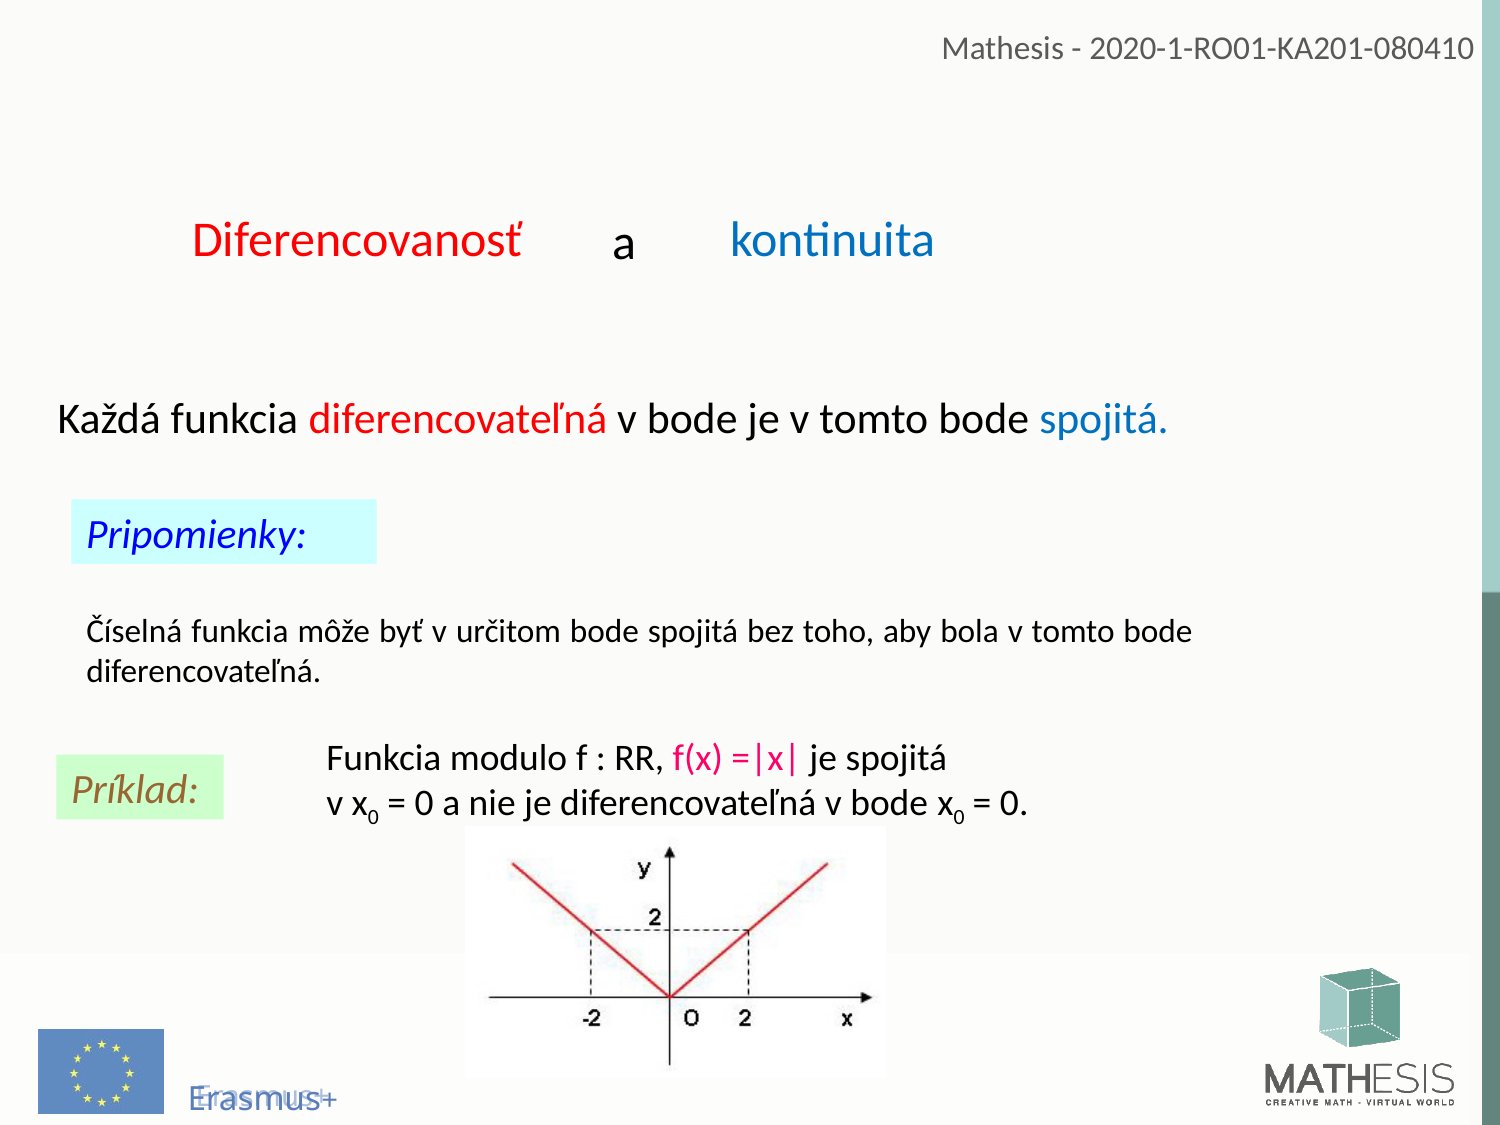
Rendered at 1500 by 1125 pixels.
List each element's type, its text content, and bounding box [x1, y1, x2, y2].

text_box Príklad: [56, 754, 224, 820]
text_box Každá funkcia diferencovateľná v bode je v tomto bode spojitá. [42, 382, 1500, 450]
picture [465, 825, 886, 1079]
text_box Funkcia modulo f : RR, f(x) =|x| je spojitá v x0 = 0 a nie je diferencovateľná v bode x0 = 0. [311, 725, 1382, 836]
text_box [182, 198, 952, 278]
text_box Číselná funkcia môže byť v určitom bode spojitá bez toho, aby bola v tomto bode diferencovateľná. [71, 602, 1209, 697]
text_box Pripomienky: [71, 499, 377, 564]
